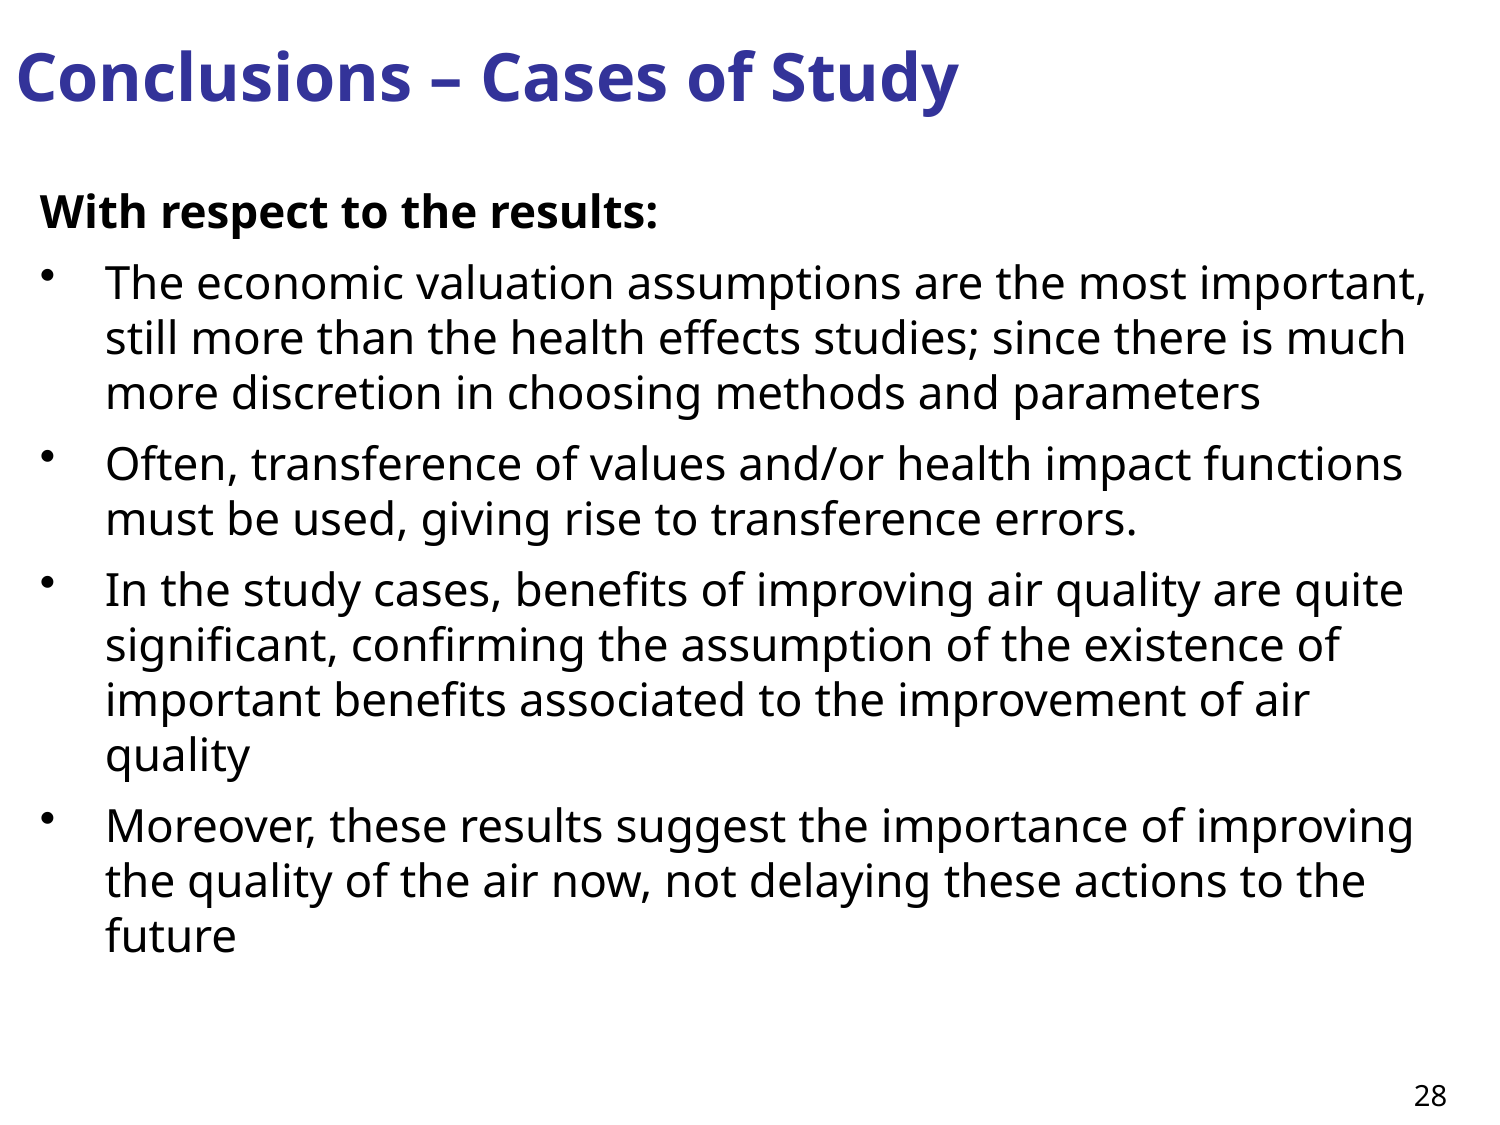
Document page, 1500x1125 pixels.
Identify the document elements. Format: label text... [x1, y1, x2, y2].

title Conclusions – Cases of Study [0, 0, 1438, 151]
list With respect to the results: The economic valuation assumptions are the most important, still more than the health effects studies; since there is much more discretion in choosing methods and parameters Often, transference of values and/or health impact functions must be used, giving rise to transference errors. In the study cases, benefits of improving air quality are quite significant, confirming the assumption of the existence of important benefits associated to the improvement of air quality Moreover, these results suggest the importance of improving the quality of the air now, not delaying these actions to the future [24, 174, 1463, 1101]
slide_number 28 [1149, 1101, 1463, 1125]
